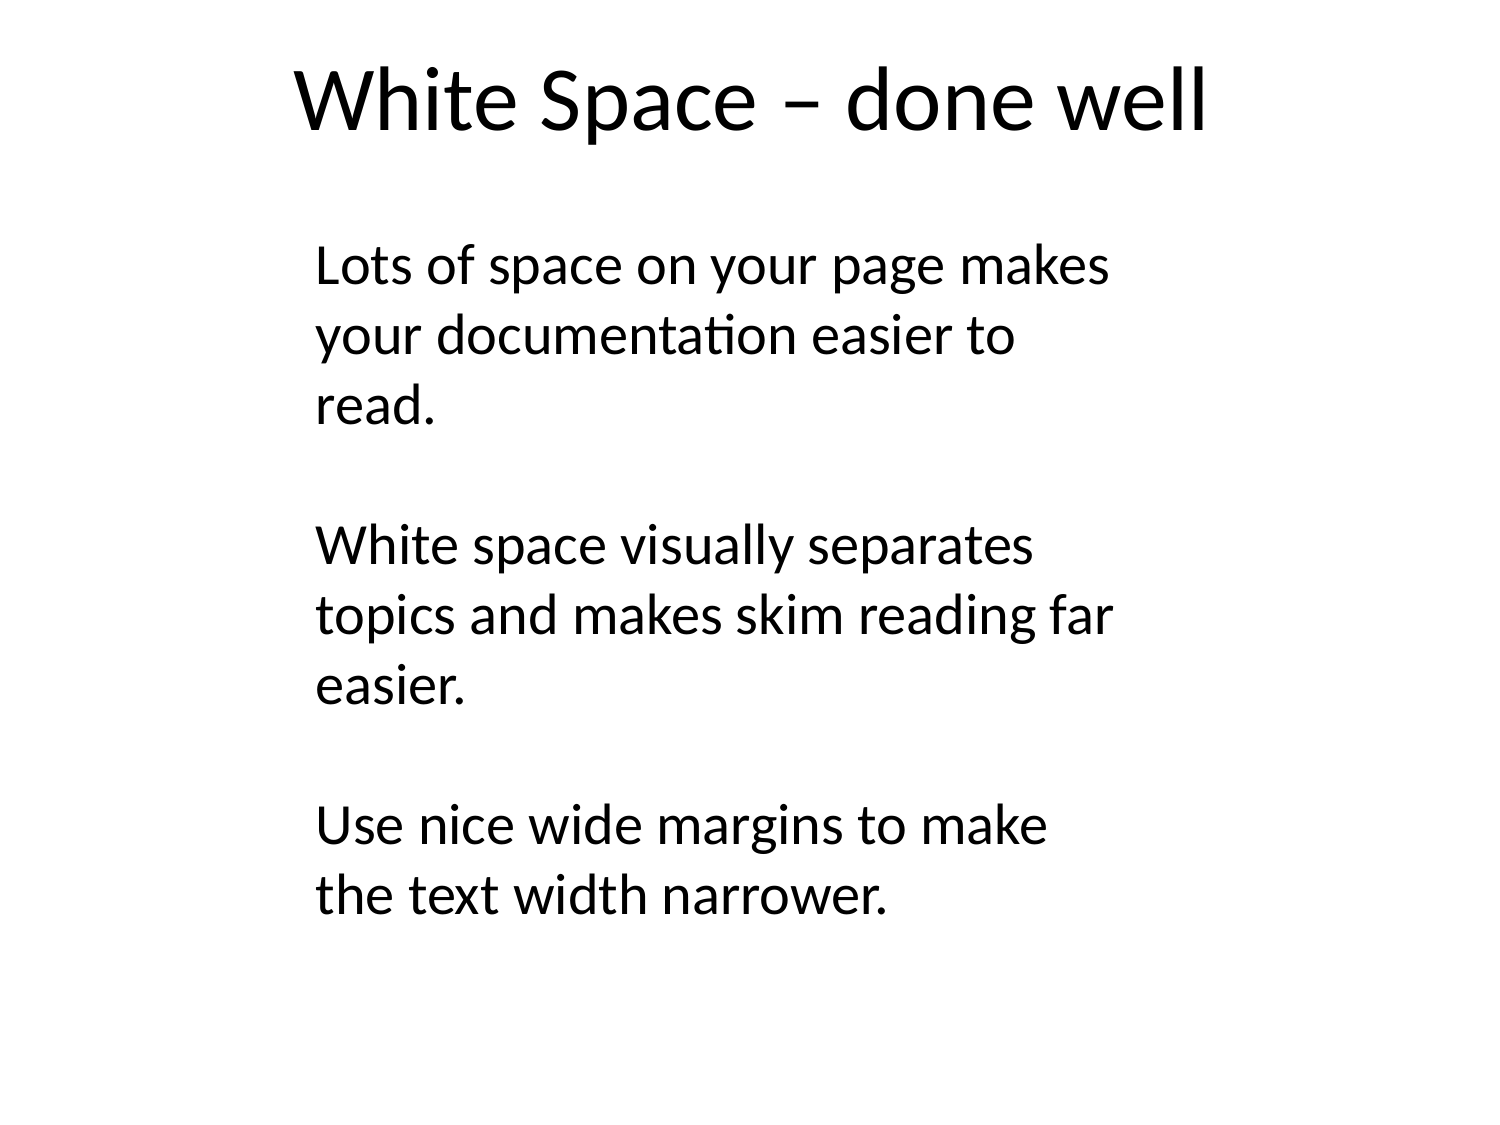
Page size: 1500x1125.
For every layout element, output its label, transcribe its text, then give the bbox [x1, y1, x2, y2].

title White Space – done well [76, 0, 1428, 188]
text_box Lots of space on your page makes your documentation easier to read. White space visually separates topics and makes skim reading far easier. Use nice wide margins to make the text width narrower. [301, 148, 1152, 1074]
